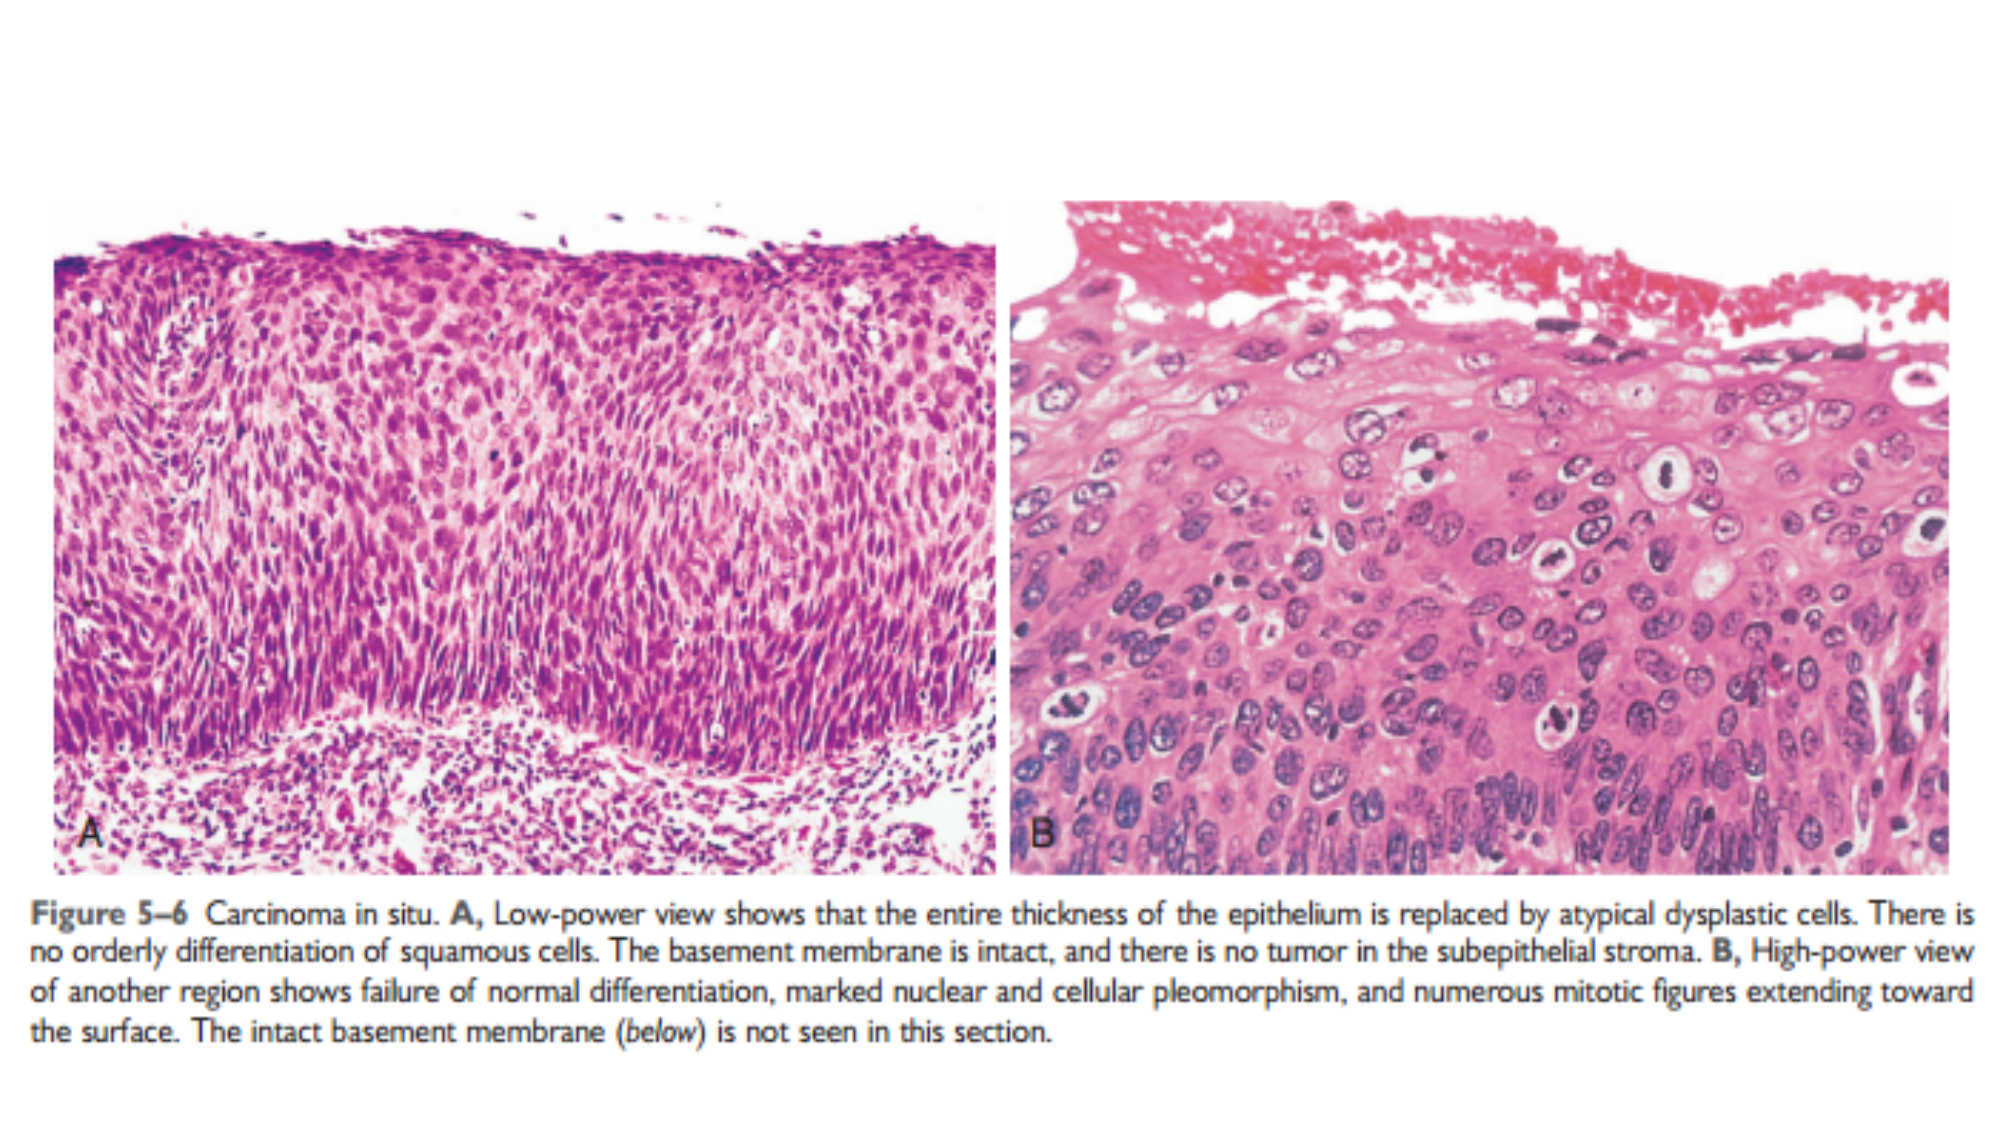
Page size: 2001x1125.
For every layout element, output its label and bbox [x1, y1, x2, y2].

list [12, 199, 1987, 1074]
